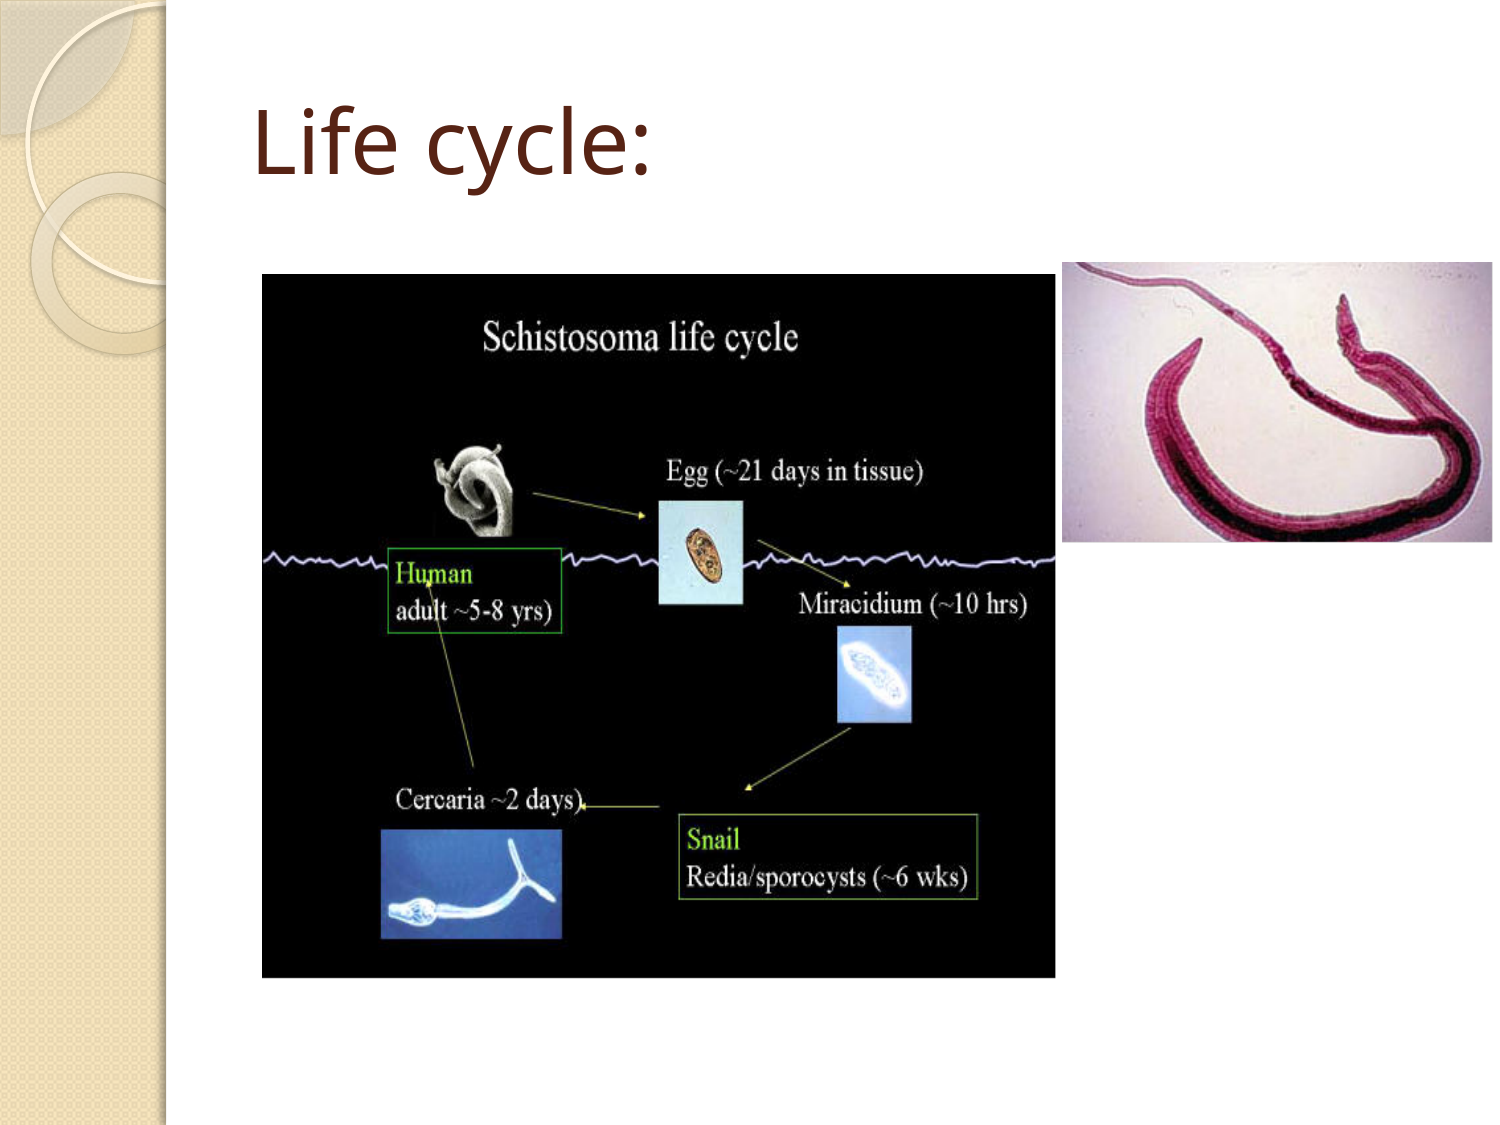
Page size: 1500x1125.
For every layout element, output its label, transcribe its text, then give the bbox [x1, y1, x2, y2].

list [262, 274, 1057, 980]
title Life cycle: [235, 45, 1466, 233]
picture [1062, 262, 1495, 544]
